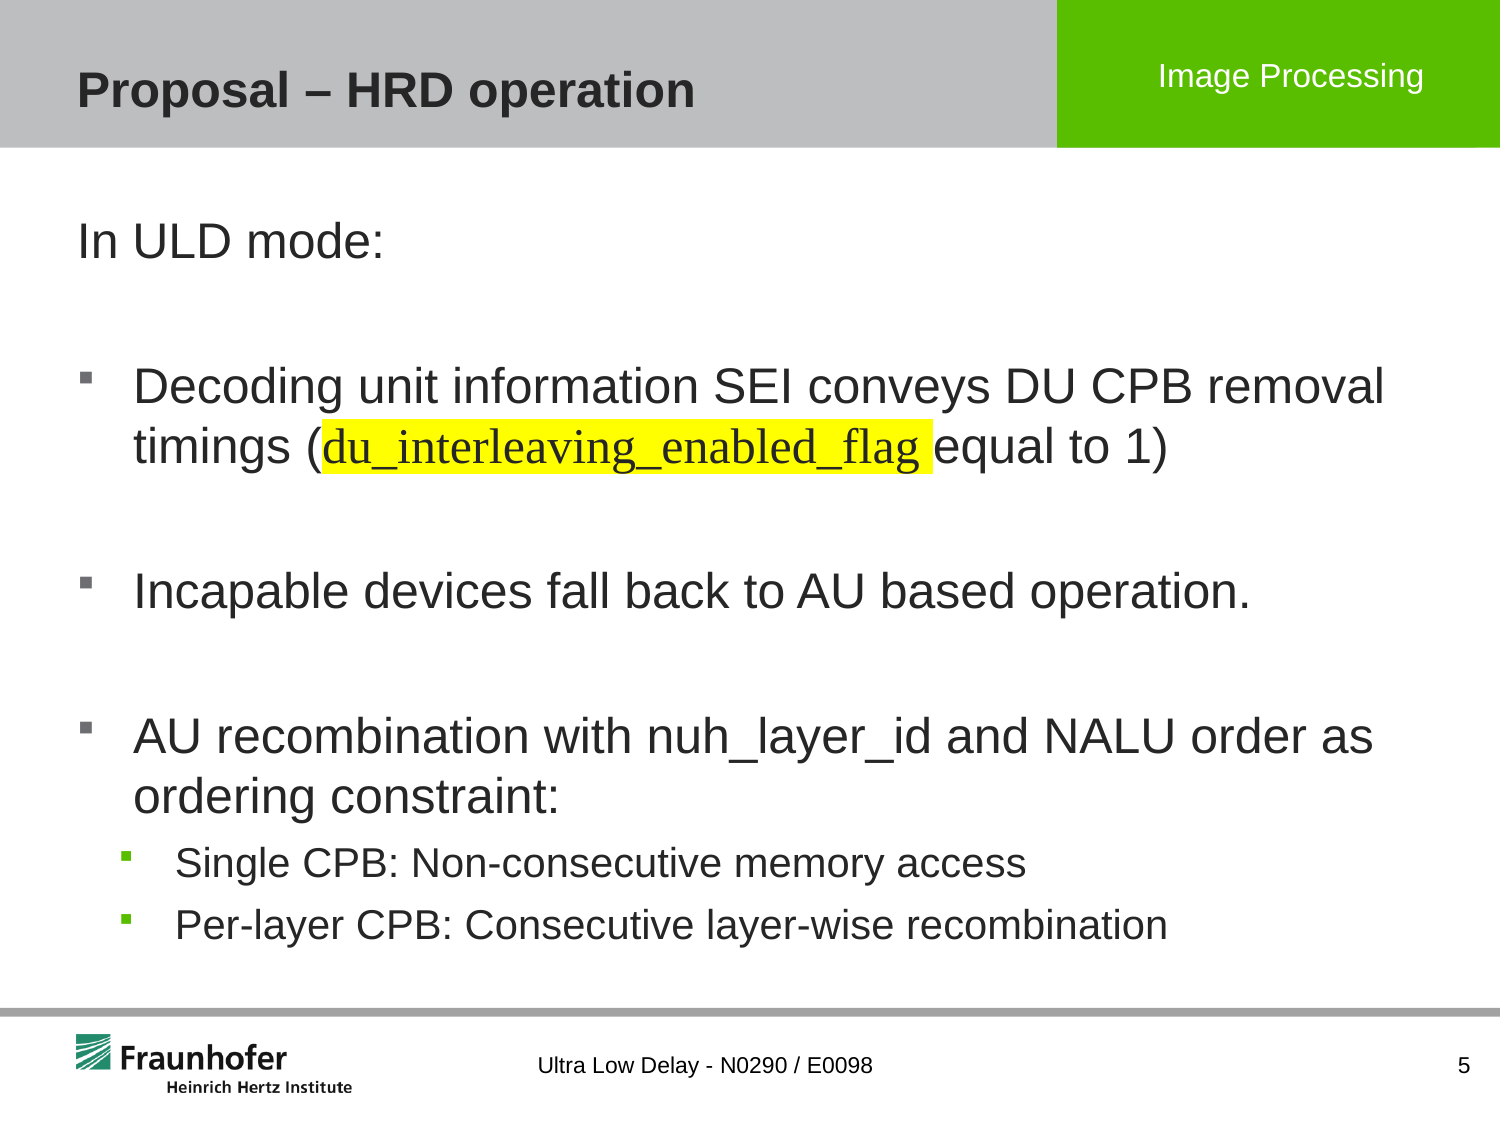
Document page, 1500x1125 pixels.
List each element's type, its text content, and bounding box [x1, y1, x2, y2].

slide_number 5 [1394, 1034, 1471, 1094]
picture [76, 1071, 352, 1093]
footer Ultra Low Delay - N0290 / E0098 [442, 1034, 1008, 1094]
title Proposal – HRD operation [76, 58, 1022, 118]
list In ULD mode: Decoding unit information SEI conveys DU CPB removal timings (du_interleaving_enabled_flag equal to 1) Incapable devices fall back to AU based operation. AU recombination with nuh_layer_id and NALU order as ordering constraint: Single CPB: Non-consecutive memory access Per-layer CPB: Consecutive layer-wise recombination [76, 207, 1471, 1071]
